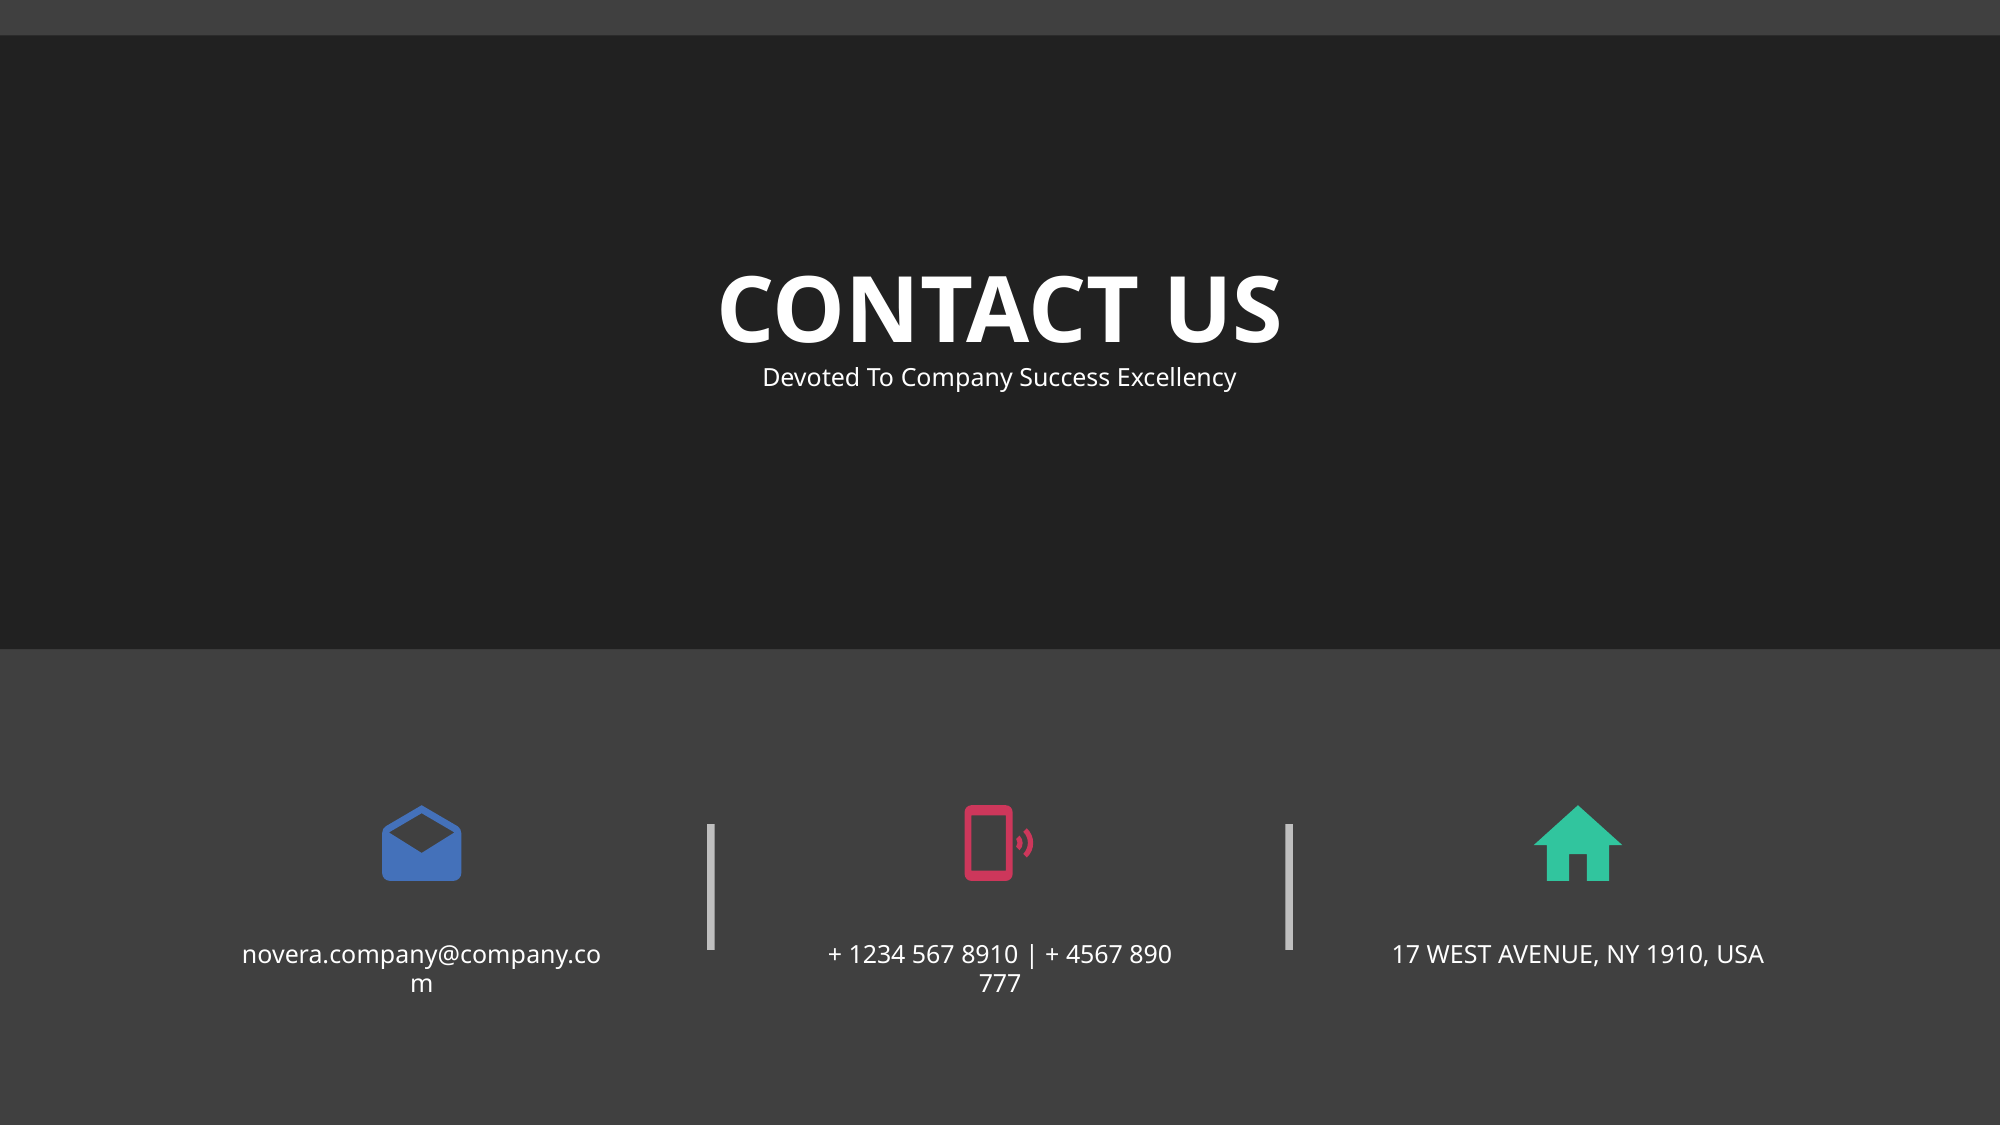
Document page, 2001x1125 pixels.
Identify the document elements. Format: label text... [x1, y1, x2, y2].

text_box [682, 257, 1318, 392]
text_box 17 WEST AVENUE, NY 1910, USA [1390, 939, 1767, 969]
text_box [706, 823, 716, 951]
text_box novera.company@company.com [233, 939, 610, 998]
text_box [1533, 805, 1623, 881]
text_box [1284, 823, 1294, 951]
text_box [964, 805, 1013, 881]
text_box [382, 805, 462, 881]
text_box + 1234 567 8910 | + 4567 890 777 [812, 939, 1188, 998]
picture [0, 0, 2000, 650]
text_box [1016, 835, 1023, 851]
text_box [1023, 828, 1034, 858]
